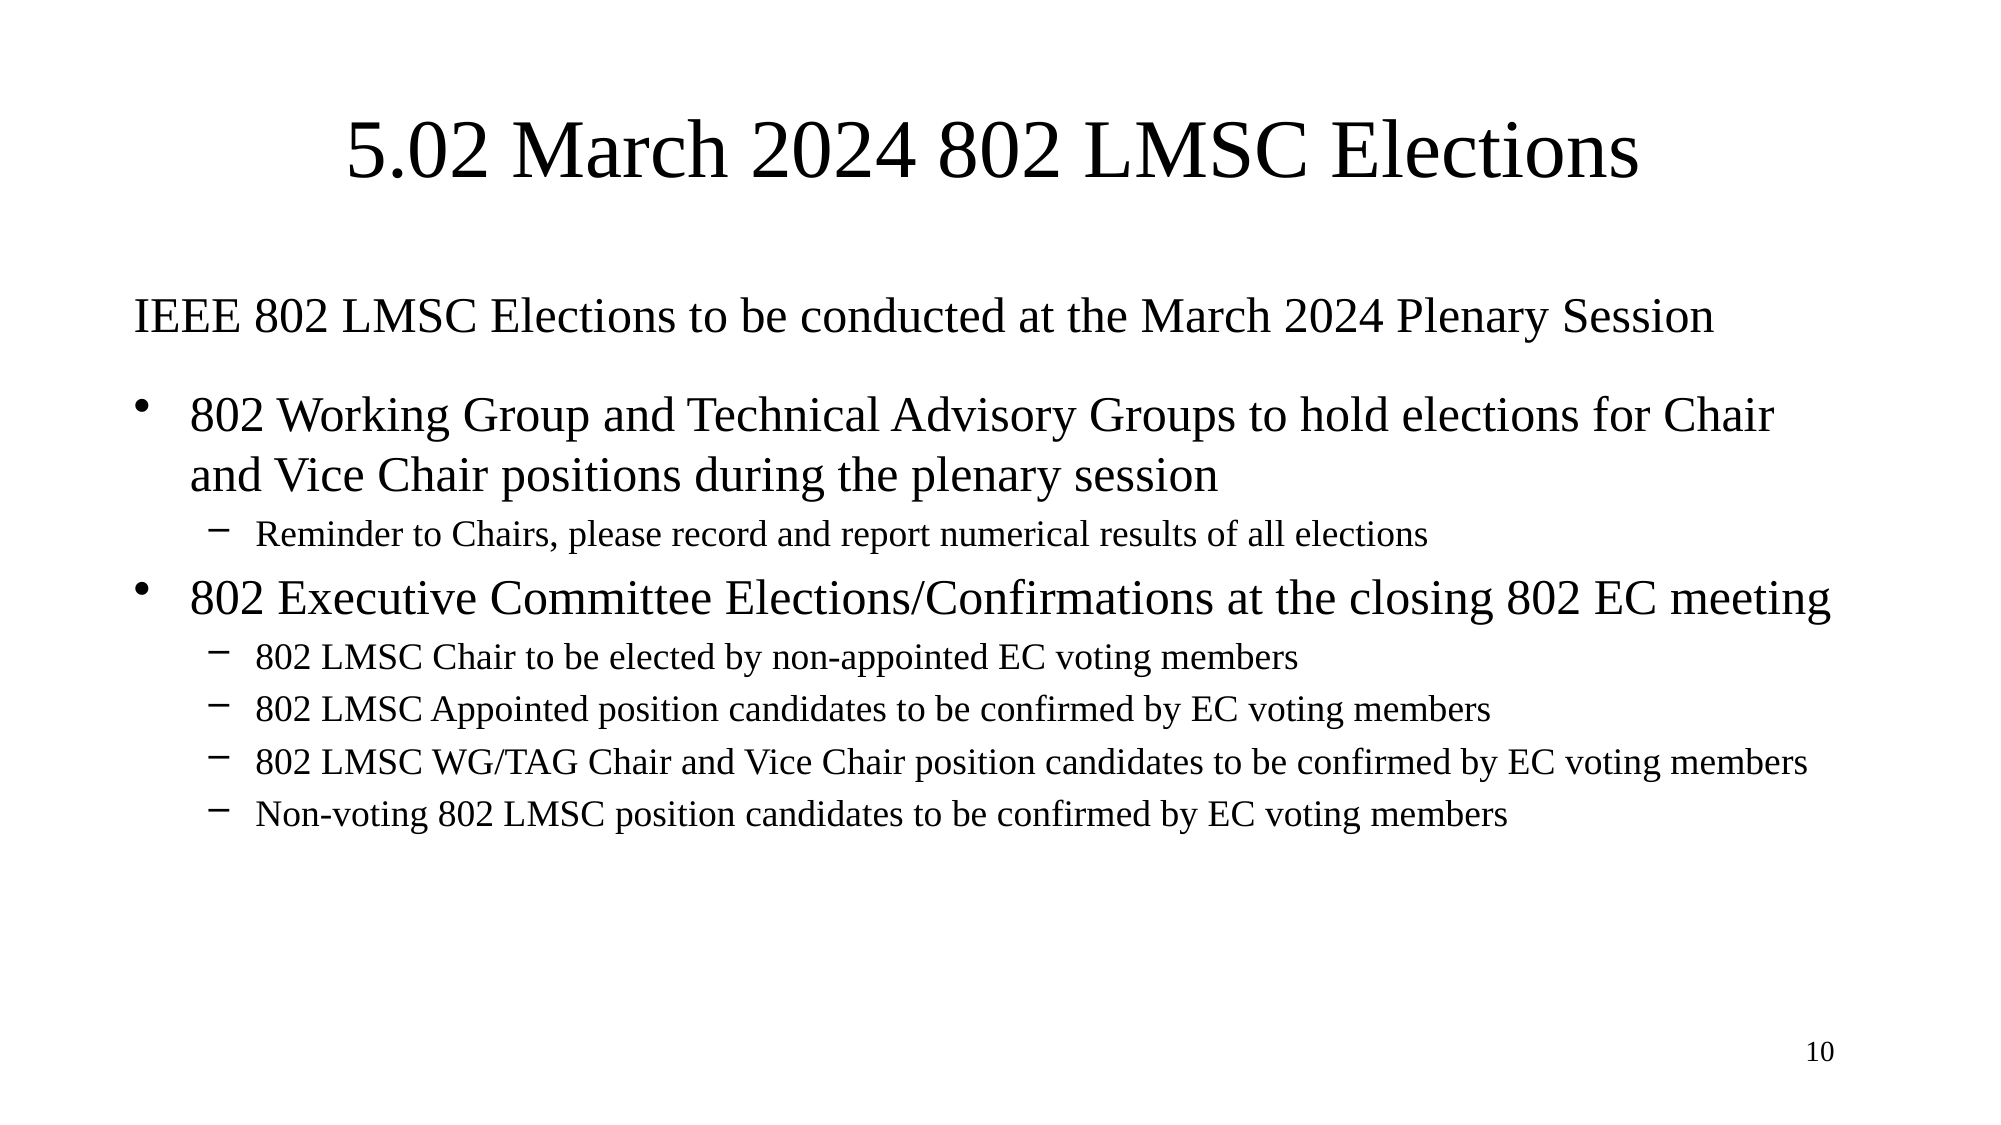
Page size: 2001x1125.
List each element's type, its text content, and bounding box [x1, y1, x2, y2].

title 5.02 March 2024 802 LMSC Elections [212, 49, 1776, 238]
list IEEE 802 LMSC Elections to be conducted at the March 2024 Plenary Session 802 Working Group and Technical Advisory Groups to hold elections for Chair and Vice Chair positions during the plenary session Reminder to Chairs, please record and report numerical results of all elections 802 Executive Committee Elections/Confirmations at the closing 802 EC meeting 802 LMSC Chair to be elected by non-appointed EC voting members 802 LMSC Appointed position candidates to be confirmed by EC voting members 802 LMSC WG/TAG Chair and Vice Chair position candidates to be confirmed by EC voting members Non-voting 802 LMSC position candidates to be confirmed by EC voting members [118, 274, 1857, 1125]
slide_number 10 [1433, 1024, 1851, 1101]
